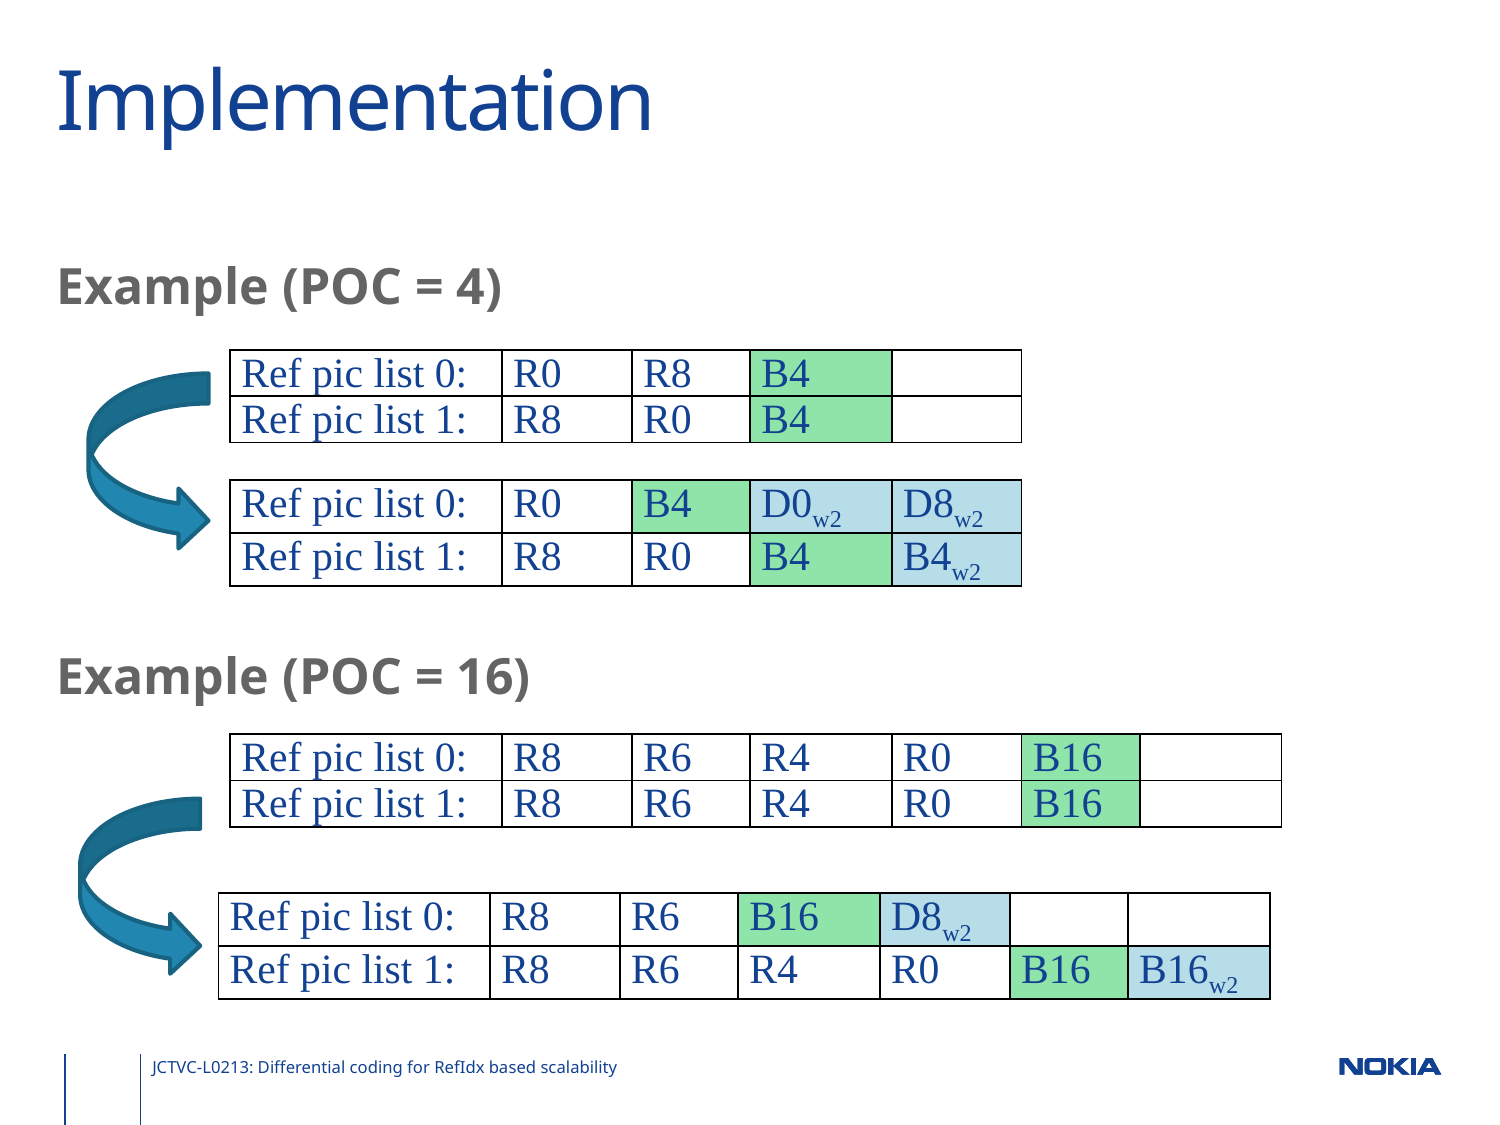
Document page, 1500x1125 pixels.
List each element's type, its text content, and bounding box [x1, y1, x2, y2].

table_header R0 [503, 481, 631, 532]
table_header R8 [491, 894, 619, 945]
table_header R6 [633, 735, 749, 780]
table_header B16 [1022, 735, 1139, 780]
table_header Ref pic list 0: [219, 894, 489, 945]
table_header R0 [893, 735, 1021, 780]
table_header [1141, 735, 1281, 780]
table_header B4 [633, 481, 749, 532]
table_cell B16 [1022, 781, 1139, 826]
table_cell R8 [503, 397, 631, 442]
table_header [893, 351, 1021, 395]
table_cell Ref pic list 1: [231, 397, 501, 442]
table_cell R8 [503, 534, 631, 585]
table_header [1129, 894, 1269, 945]
table_cell R4 [739, 947, 879, 998]
table_cell B4 [751, 397, 891, 442]
table_cell B16 [1011, 947, 1127, 998]
table_cell R8 [491, 947, 619, 998]
table_cell Ref pic list 1: [231, 781, 501, 826]
title Implementation [56, 47, 1433, 149]
table_header D0w2 [751, 481, 891, 532]
table_cell B4w2 [893, 534, 1021, 585]
text_box [78, 796, 203, 976]
table_header B4 [751, 351, 891, 395]
table_cell [1141, 781, 1281, 826]
list Example (POC = 4) Example (POC = 16) [56, 254, 1436, 1032]
table_header D8w2 [893, 481, 1021, 532]
table_cell R6 [633, 781, 749, 826]
table_header Ref pic list 0: [231, 481, 501, 532]
table_cell R0 [881, 947, 1009, 998]
table_cell R0 [893, 781, 1021, 826]
table_header R8 [633, 351, 749, 395]
table_header D8w2 [881, 894, 1009, 945]
table_cell R4 [751, 781, 891, 826]
table_header Ref pic list 0: [231, 735, 501, 780]
table_header R8 [503, 735, 631, 780]
table_cell [893, 397, 1021, 442]
table_cell R0 [633, 397, 749, 442]
table_header R4 [751, 735, 891, 780]
table_cell B16w2 [1129, 947, 1269, 998]
footer JCTVC-L0213: Differential coding for RefIdx based scalability [152, 1057, 1231, 1079]
table_cell R6 [621, 947, 737, 998]
table_cell Ref pic list 1: [219, 947, 489, 998]
text_box [86, 371, 211, 551]
table_header B16 [739, 894, 879, 945]
table_cell R0 [633, 534, 749, 585]
table_header [1011, 894, 1127, 945]
table_cell B4 [751, 534, 891, 585]
table_cell Ref pic list 1: [231, 534, 501, 585]
table_header Ref pic list 0: [231, 351, 501, 395]
table_header R6 [621, 894, 737, 945]
table_header R0 [503, 351, 631, 395]
table_cell R8 [503, 781, 631, 826]
